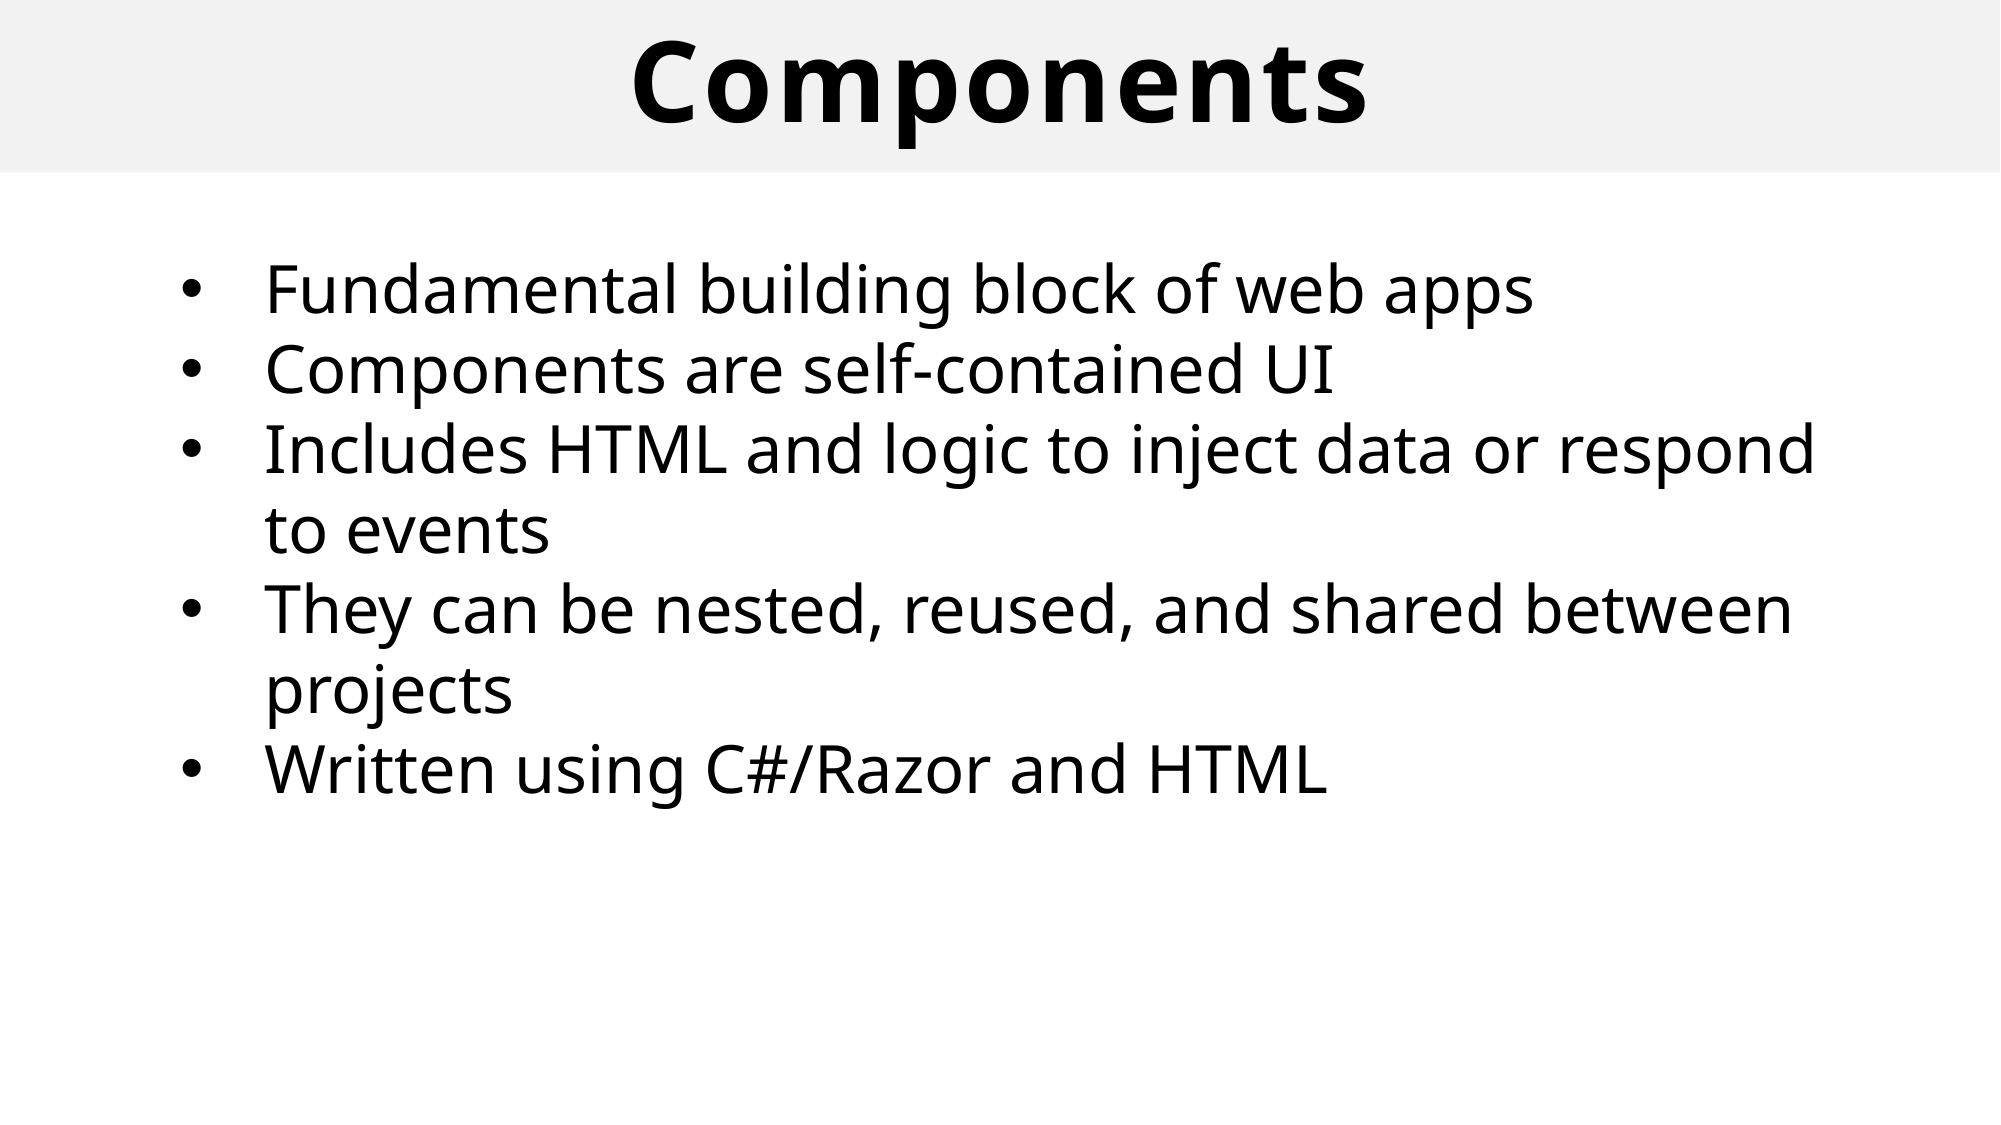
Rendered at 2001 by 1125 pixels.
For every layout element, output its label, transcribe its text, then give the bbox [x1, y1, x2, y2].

text_box Fundamental building block of web apps Components are self-contained UI Includes HTML and logic to inject data or respond to events They can be nested, reused, and shared between projects Written using C#/Razor and HTML [0, 172, 2000, 882]
title Components [0, 0, 2000, 172]
